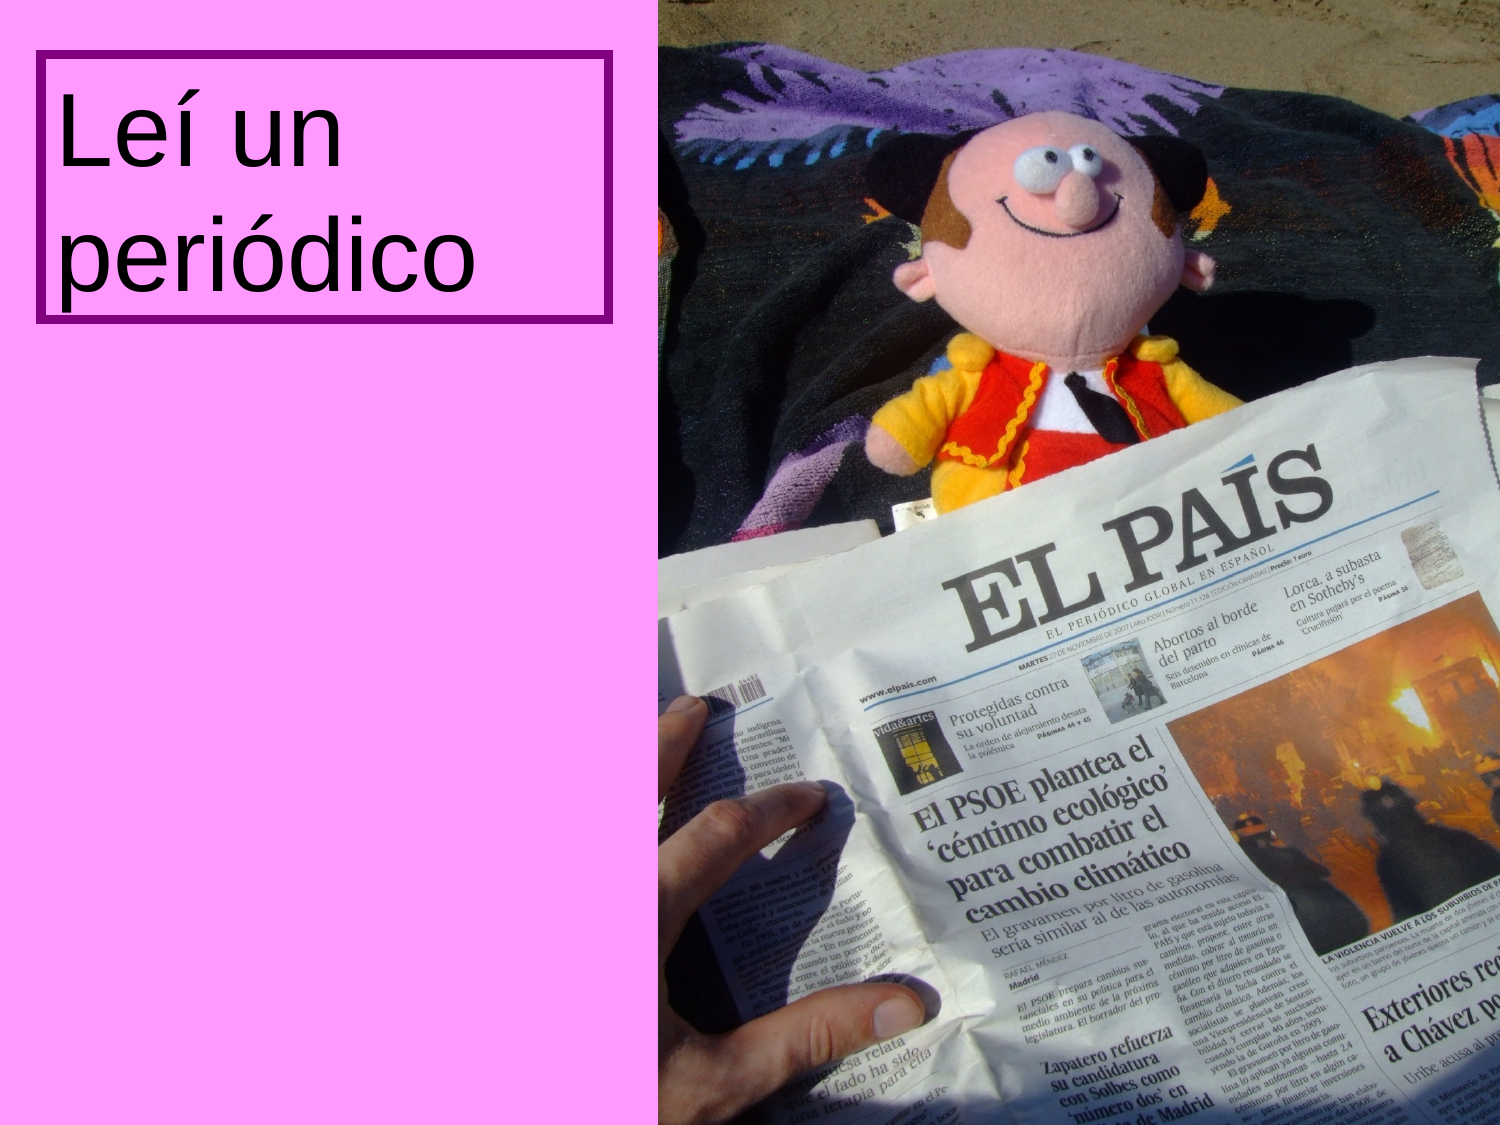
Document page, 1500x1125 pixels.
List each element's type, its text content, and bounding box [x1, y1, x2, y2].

picture [658, 0, 1500, 1125]
text_box Leí un periódico [41, 54, 609, 320]
